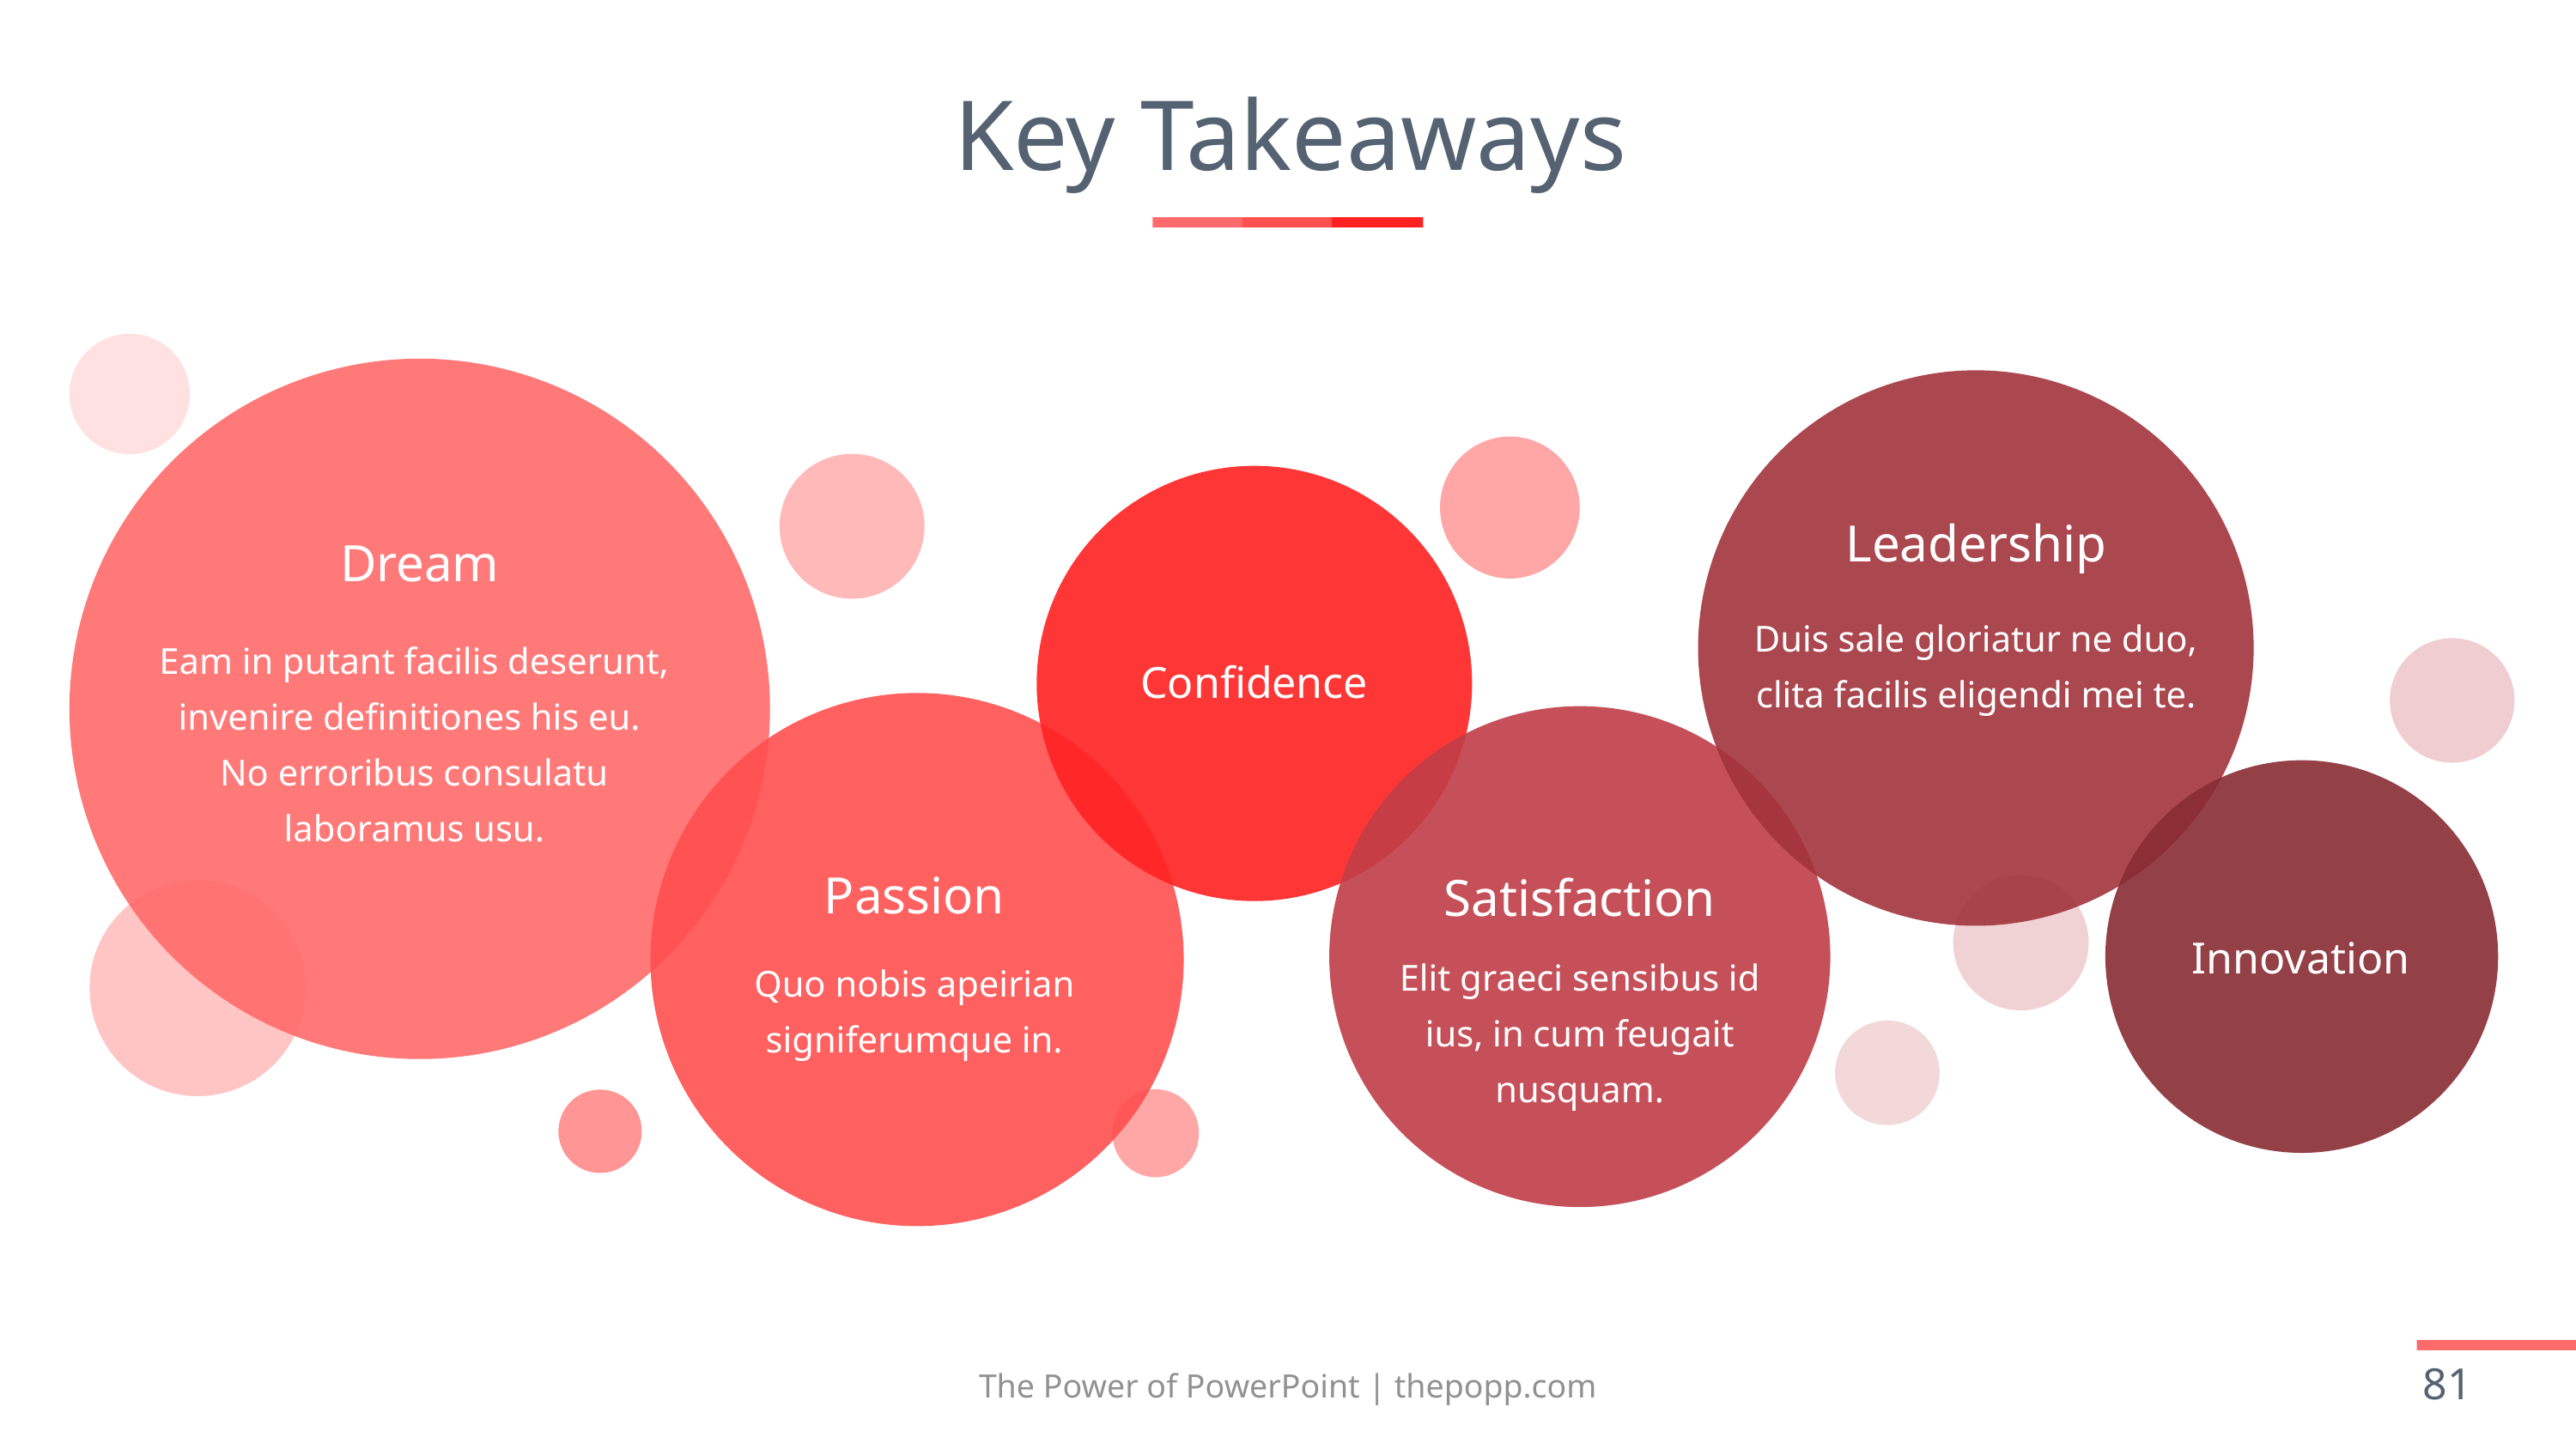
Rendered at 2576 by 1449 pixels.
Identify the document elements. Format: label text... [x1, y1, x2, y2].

title Key Takeaways [69, 49, 2512, 230]
list Confidence [1043, 599, 1466, 763]
list Passion [691, 758, 1138, 931]
list Dream [94, 524, 744, 598]
list Satisfaction [1357, 761, 1803, 933]
list Leadership [1705, 504, 2246, 579]
list Duis sale gloriatur ne duo, clita facilis eligendi mei te. [1715, 597, 2237, 783]
list Eam in putant facilis deserunt, invenire definitiones his eu. No erroribus consulatu laboramus usu. [137, 619, 692, 893]
list Innovation [2123, 865, 2480, 1048]
footer The Power of PowerPoint | thepopp.com [853, 1349, 1723, 1427]
list Quo nobis apeirian signiferumque in. [653, 942, 1176, 1128]
slide_number 81 [2409, 1351, 2576, 1421]
list Elit graeci sensibus id ius, in cum feugait nusquam. [1353, 936, 1807, 1122]
